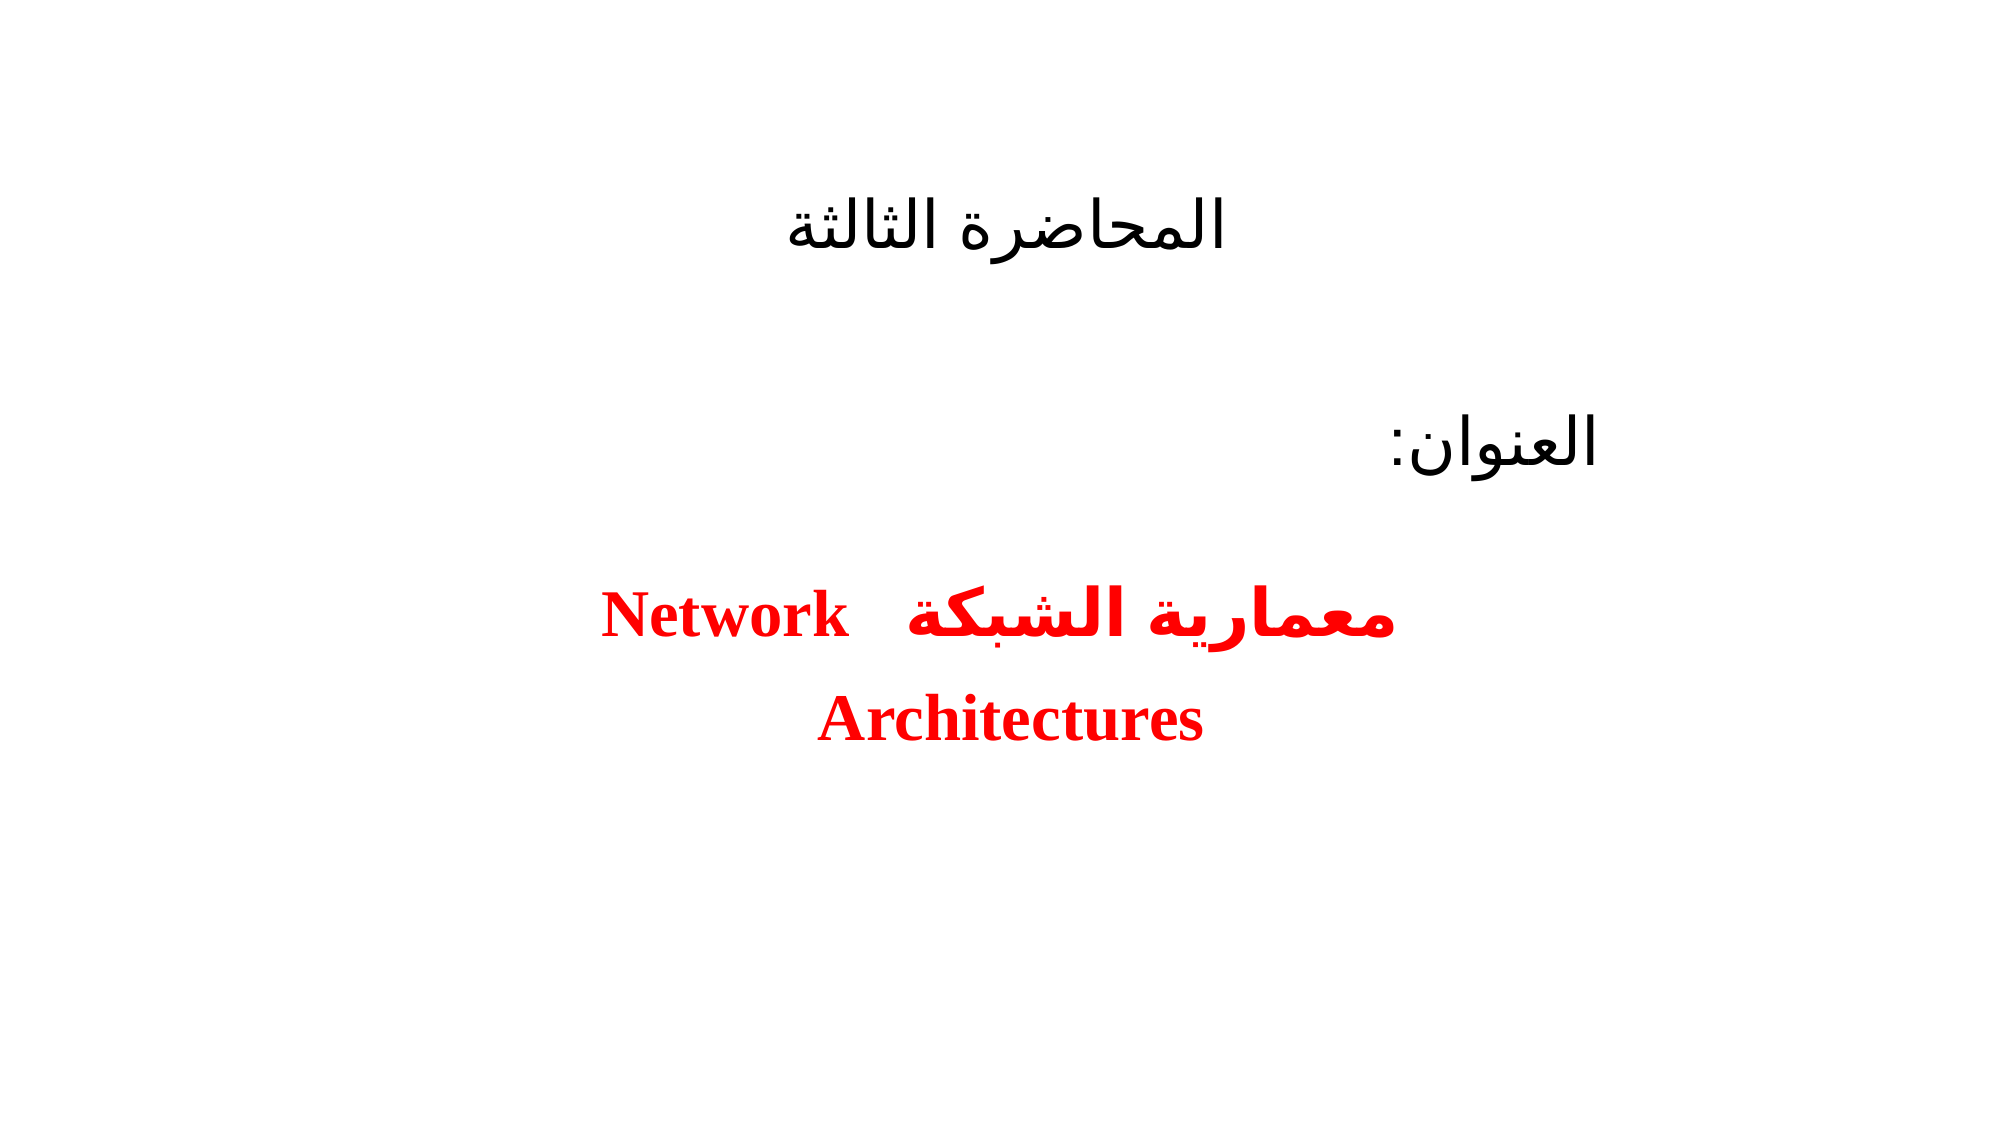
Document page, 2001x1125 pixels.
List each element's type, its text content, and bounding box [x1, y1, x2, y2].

text_box المحاضرة الثالثة العنوان: معمارية الشبكة Network Architectures [384, 168, 1615, 957]
